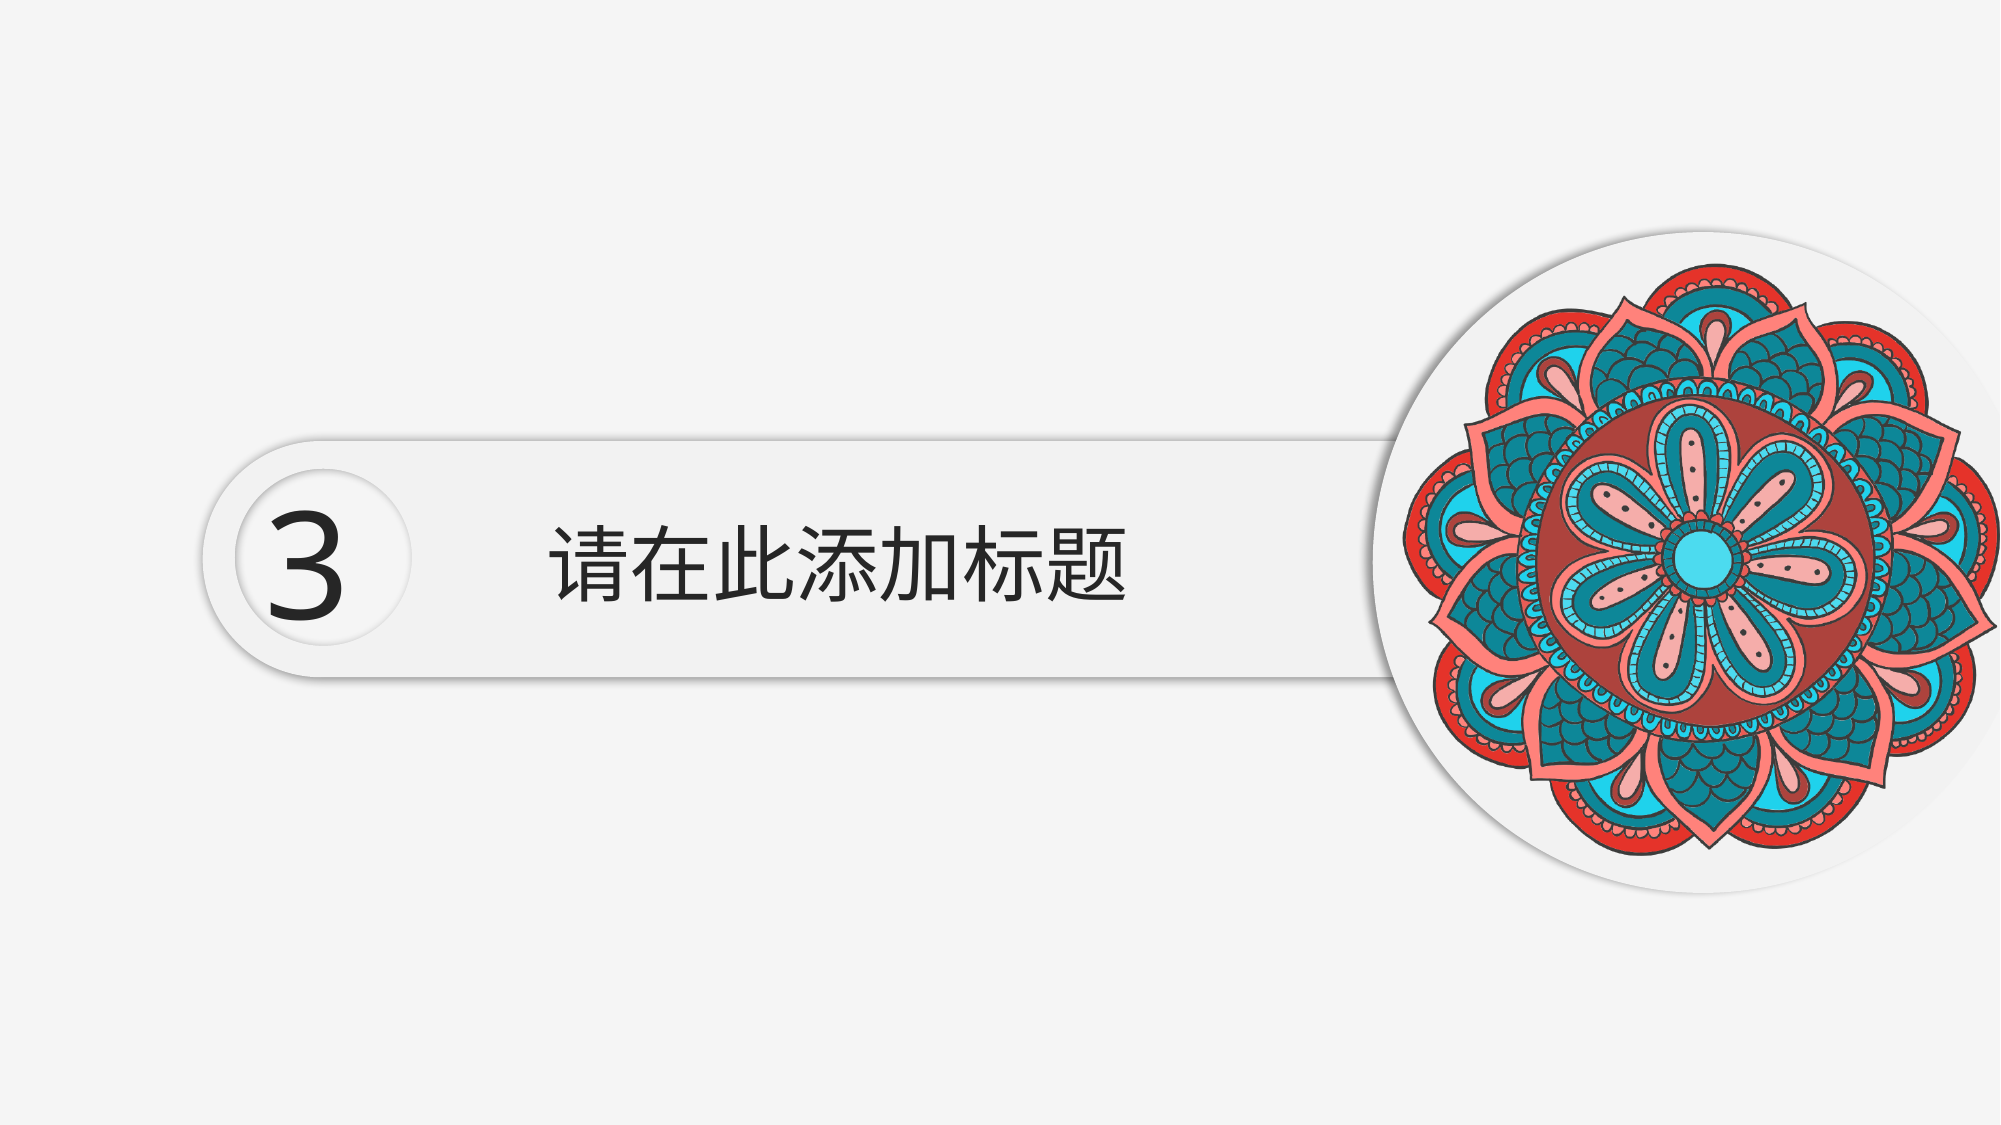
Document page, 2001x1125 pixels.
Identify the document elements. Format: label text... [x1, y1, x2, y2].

text_box [252, 439, 1372, 679]
text_box 3 [249, 461, 397, 657]
text_box 请在此添加标题 [531, 504, 1148, 620]
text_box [1372, 232, 2000, 893]
text_box [201, 464, 249, 655]
